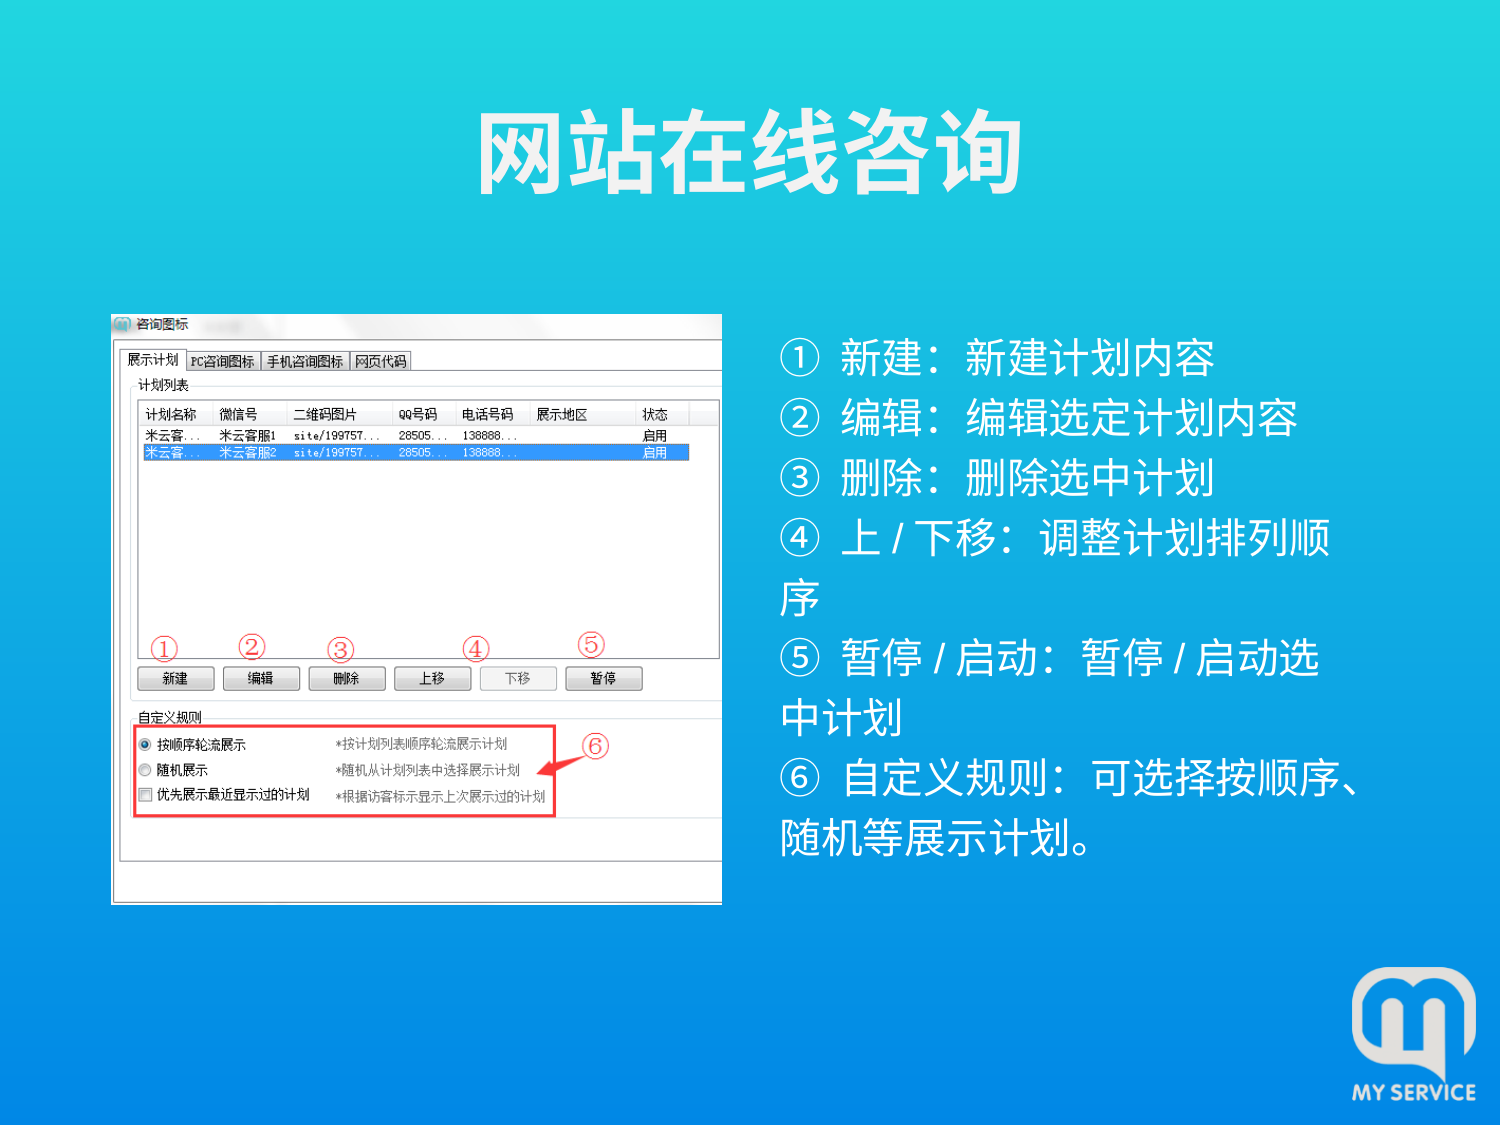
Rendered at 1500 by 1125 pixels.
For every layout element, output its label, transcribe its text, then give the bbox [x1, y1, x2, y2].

picture [0, 314, 764, 907]
text_box ① 新建：新建计划内容 ② 编辑：编辑选定计划内容 ③ 删除：删除选中计划 ④ 上/下移：调整计划排列顺序 ⑤ 暂停/启动：暂停/启动选中计划 ⑥ 自定义规则：可选择按顺序、随机等展示计划。 [764, 314, 1376, 870]
picture [1352, 967, 1476, 1107]
picture [106, 891, 110, 902]
title 网站在线咨询 [75, 45, 1425, 233]
